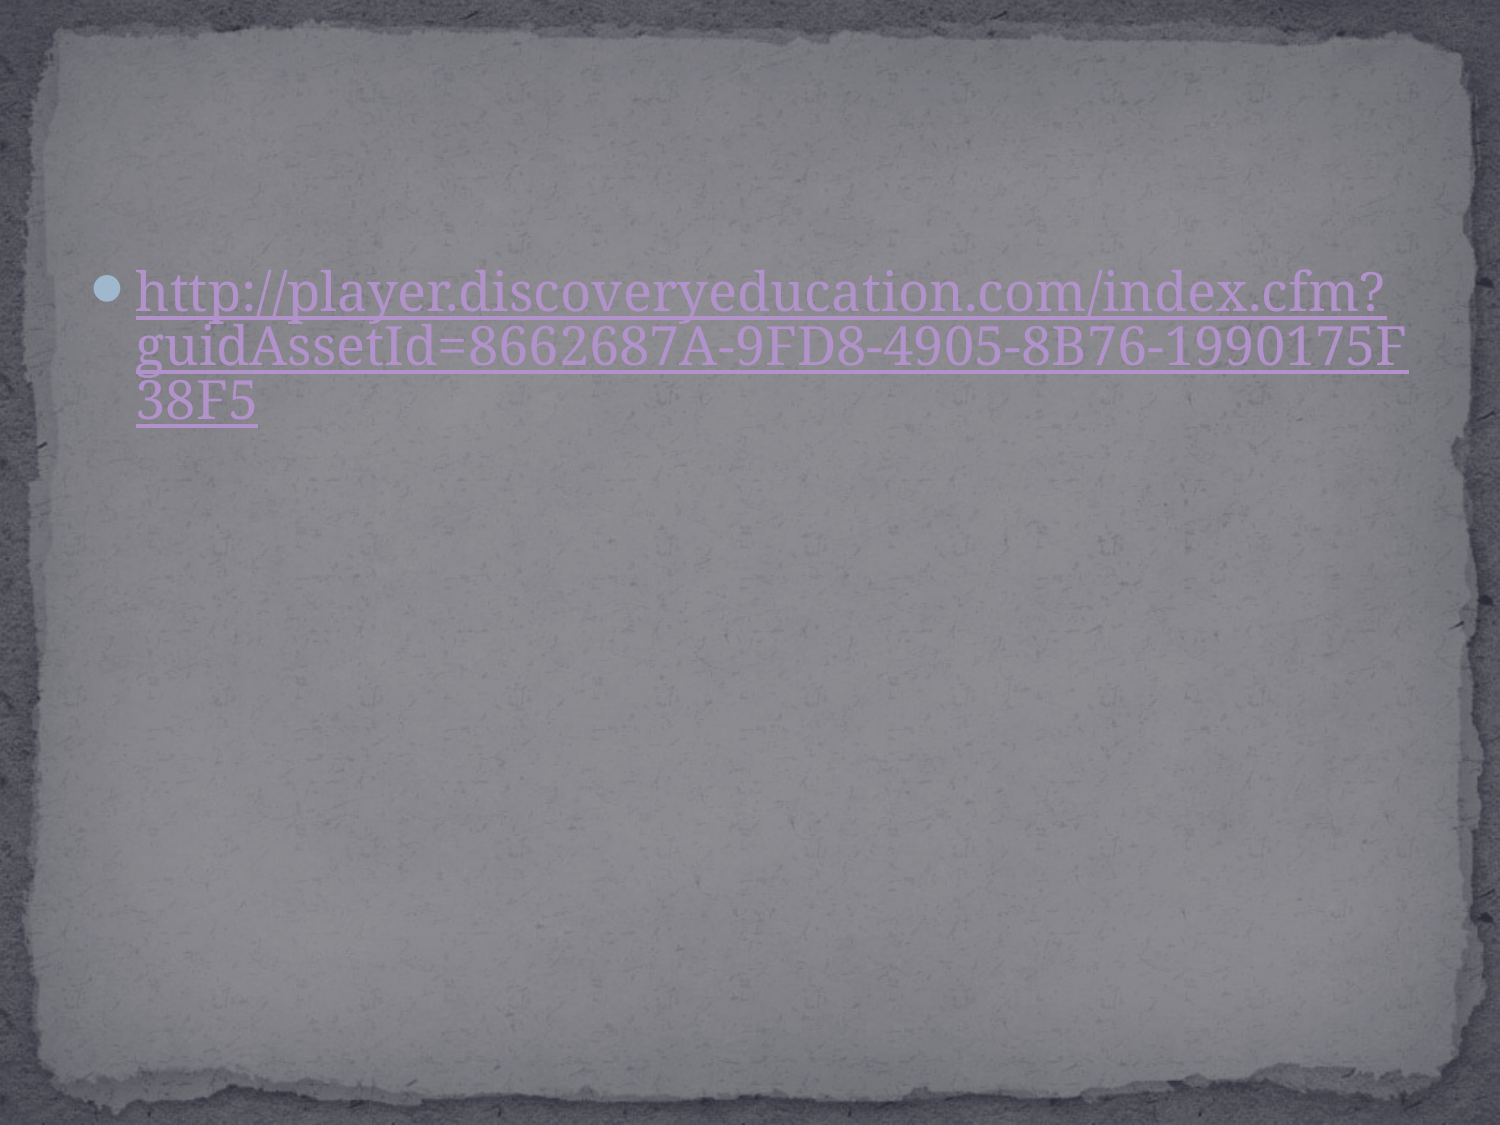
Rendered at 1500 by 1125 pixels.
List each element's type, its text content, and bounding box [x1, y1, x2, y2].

list http://player.discoveryeducation.com/index.cfm?guidAssetId=8662687A-9FD8-4905-8B76-1990175F38F5 [75, 249, 1425, 1000]
